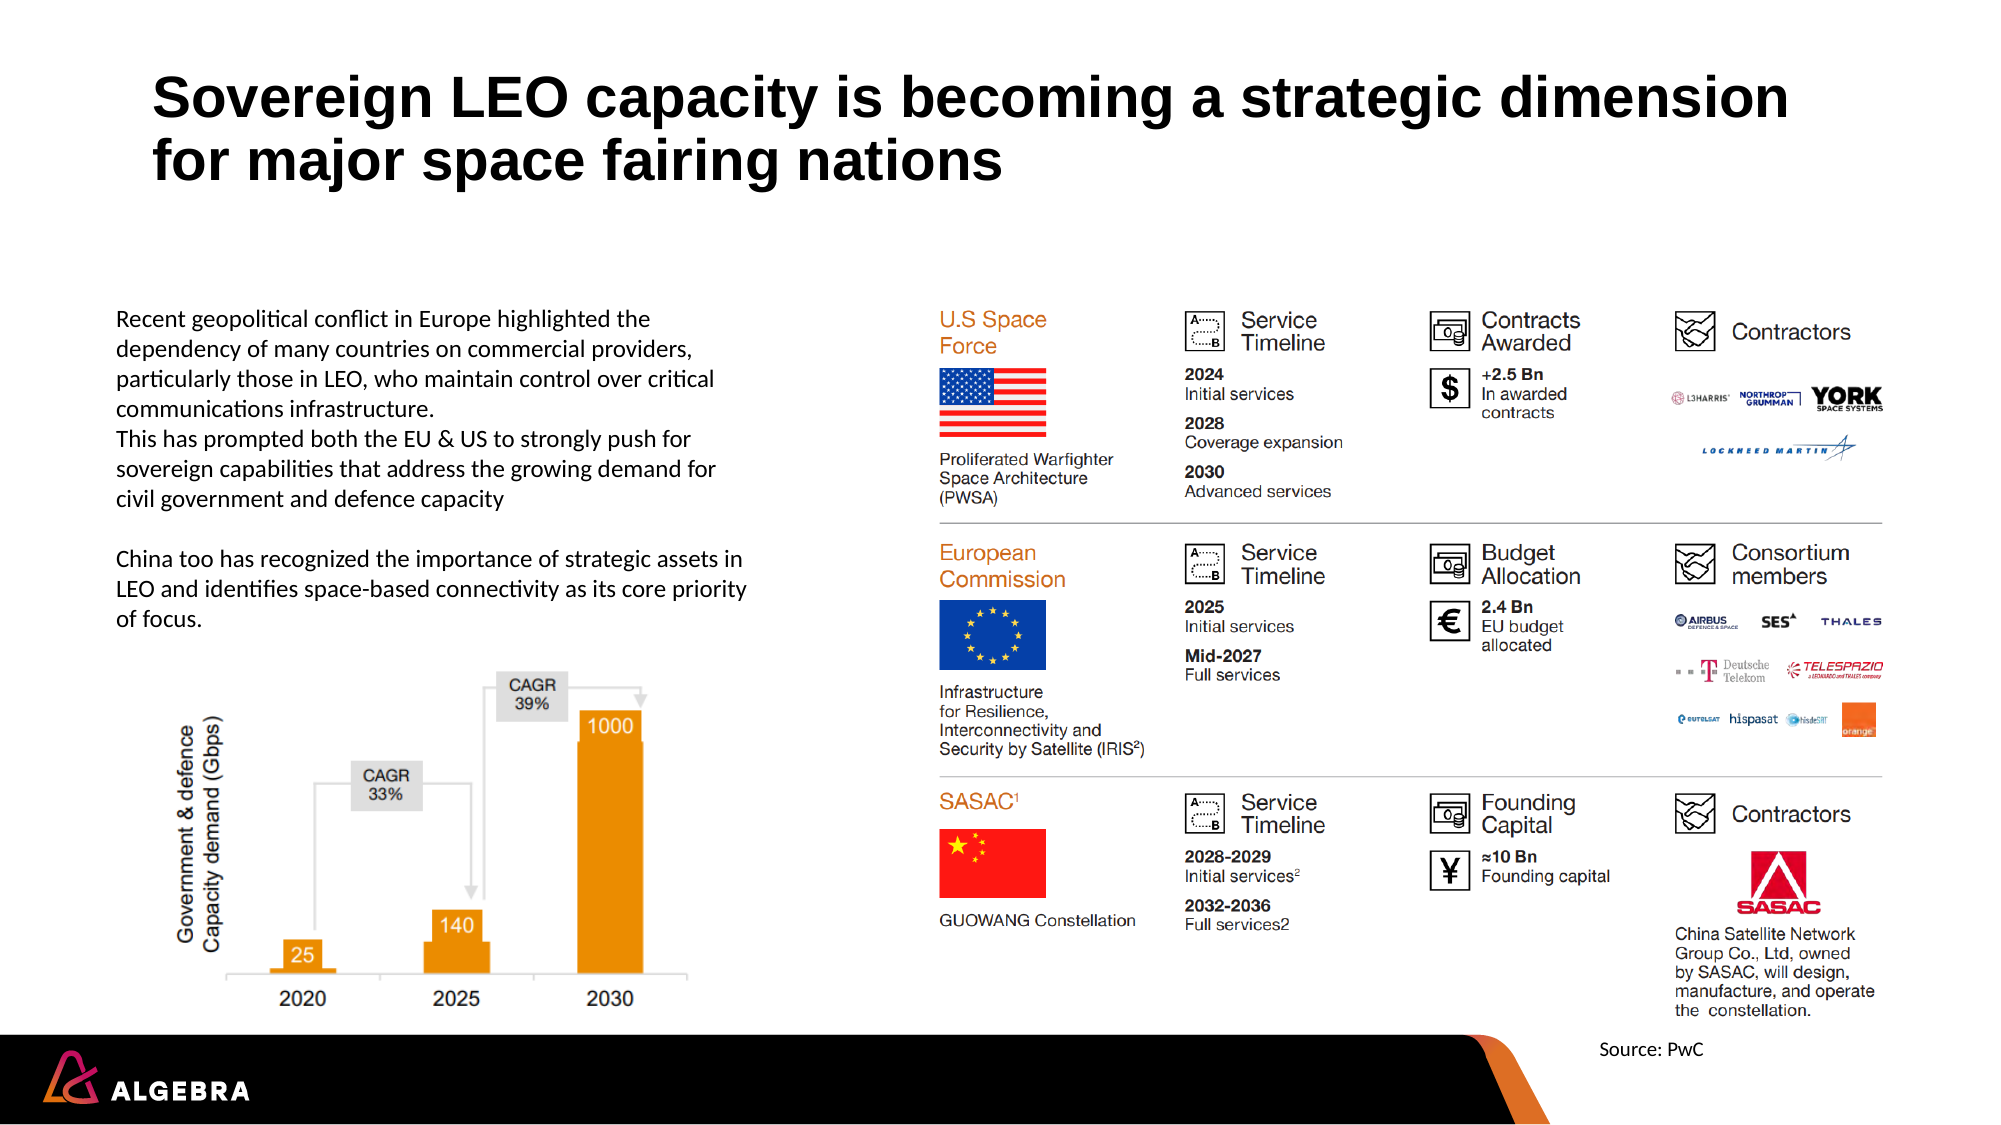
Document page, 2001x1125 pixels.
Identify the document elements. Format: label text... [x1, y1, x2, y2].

text_box Recent geopolitical conflict in Europe highlighted the dependency of many countries on commercial providers, particularly those in LEO, who maintain control over critical communications infrastructure. This has prompted both the EU & US to strongly push for sovereign capabilities that address the growing demand for civil government and defence capacity China too has recognized the importance of strategic assets in LEO and identifies space-based connectivity as its core priority of focus. [100, 294, 770, 643]
title Sovereign LEO capacity is becoming a strategic dimension for major space fairing nations [137, 59, 1863, 278]
text_box Source: PwC [1584, 1027, 1901, 1075]
picture [0, 1034, 1733, 1125]
picture [161, 660, 709, 1022]
picture [928, 295, 1901, 1025]
